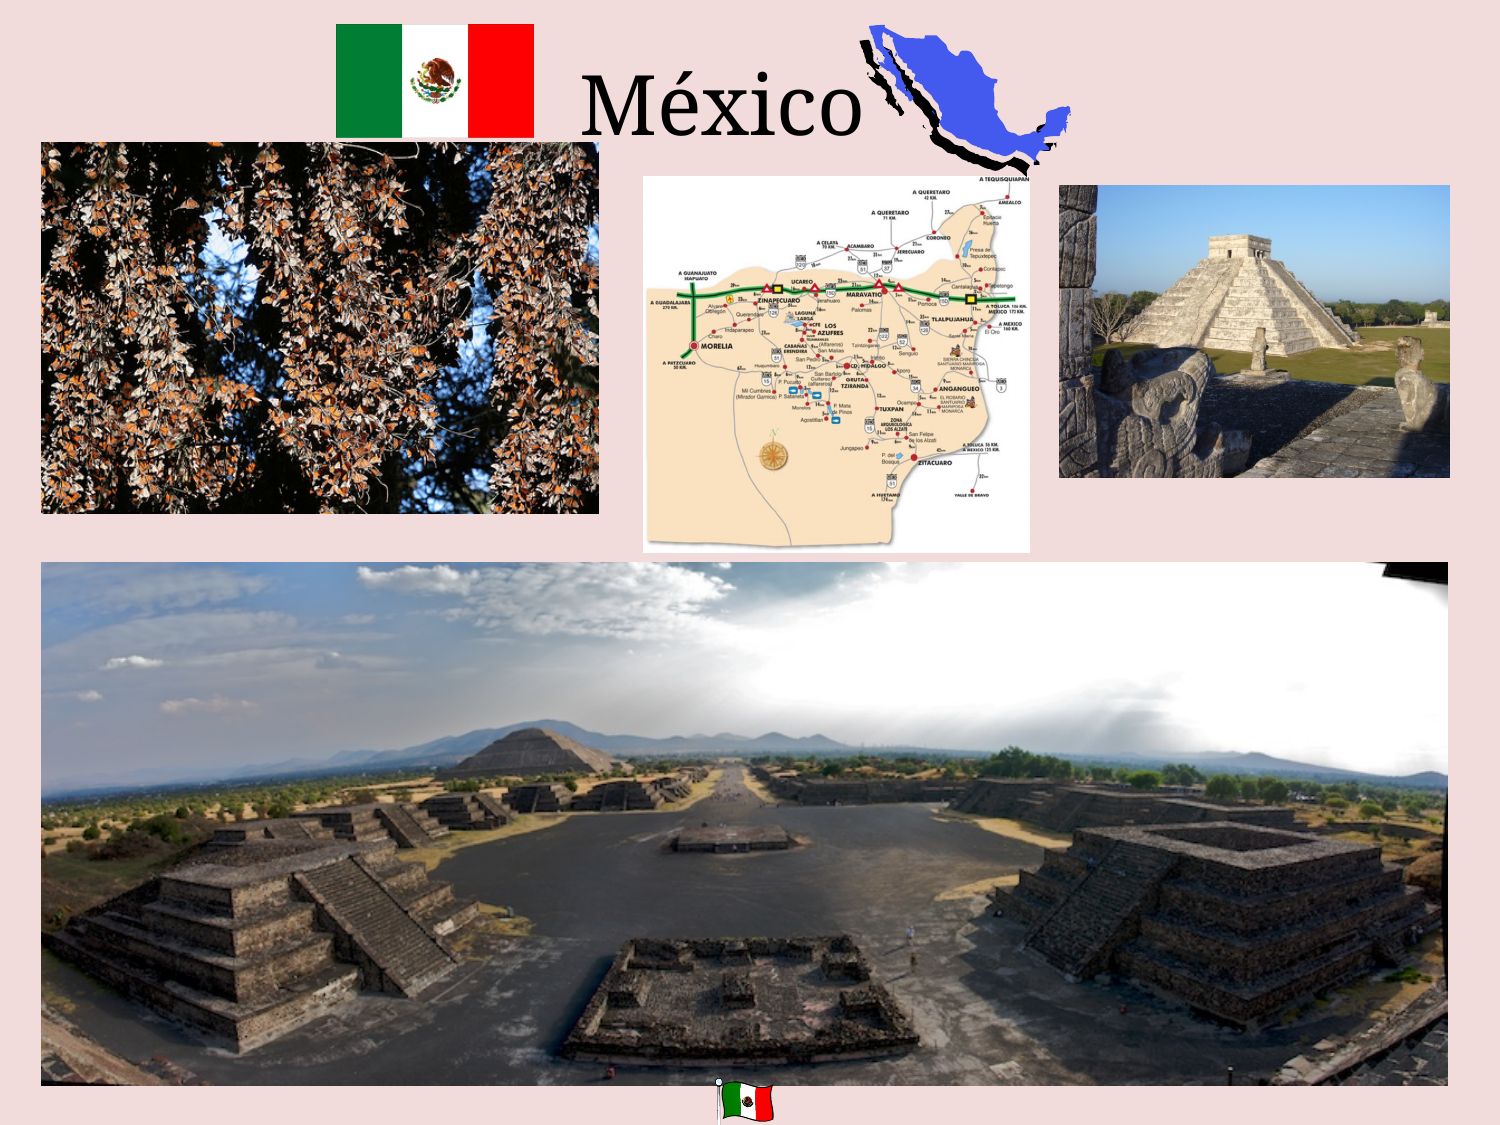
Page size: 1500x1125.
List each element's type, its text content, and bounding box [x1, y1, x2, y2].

picture [336, 24, 534, 138]
title México [47, 8, 1398, 196]
picture [643, 24, 1072, 554]
picture [1059, 185, 1450, 479]
picture [41, 142, 599, 514]
picture [41, 562, 1448, 1125]
